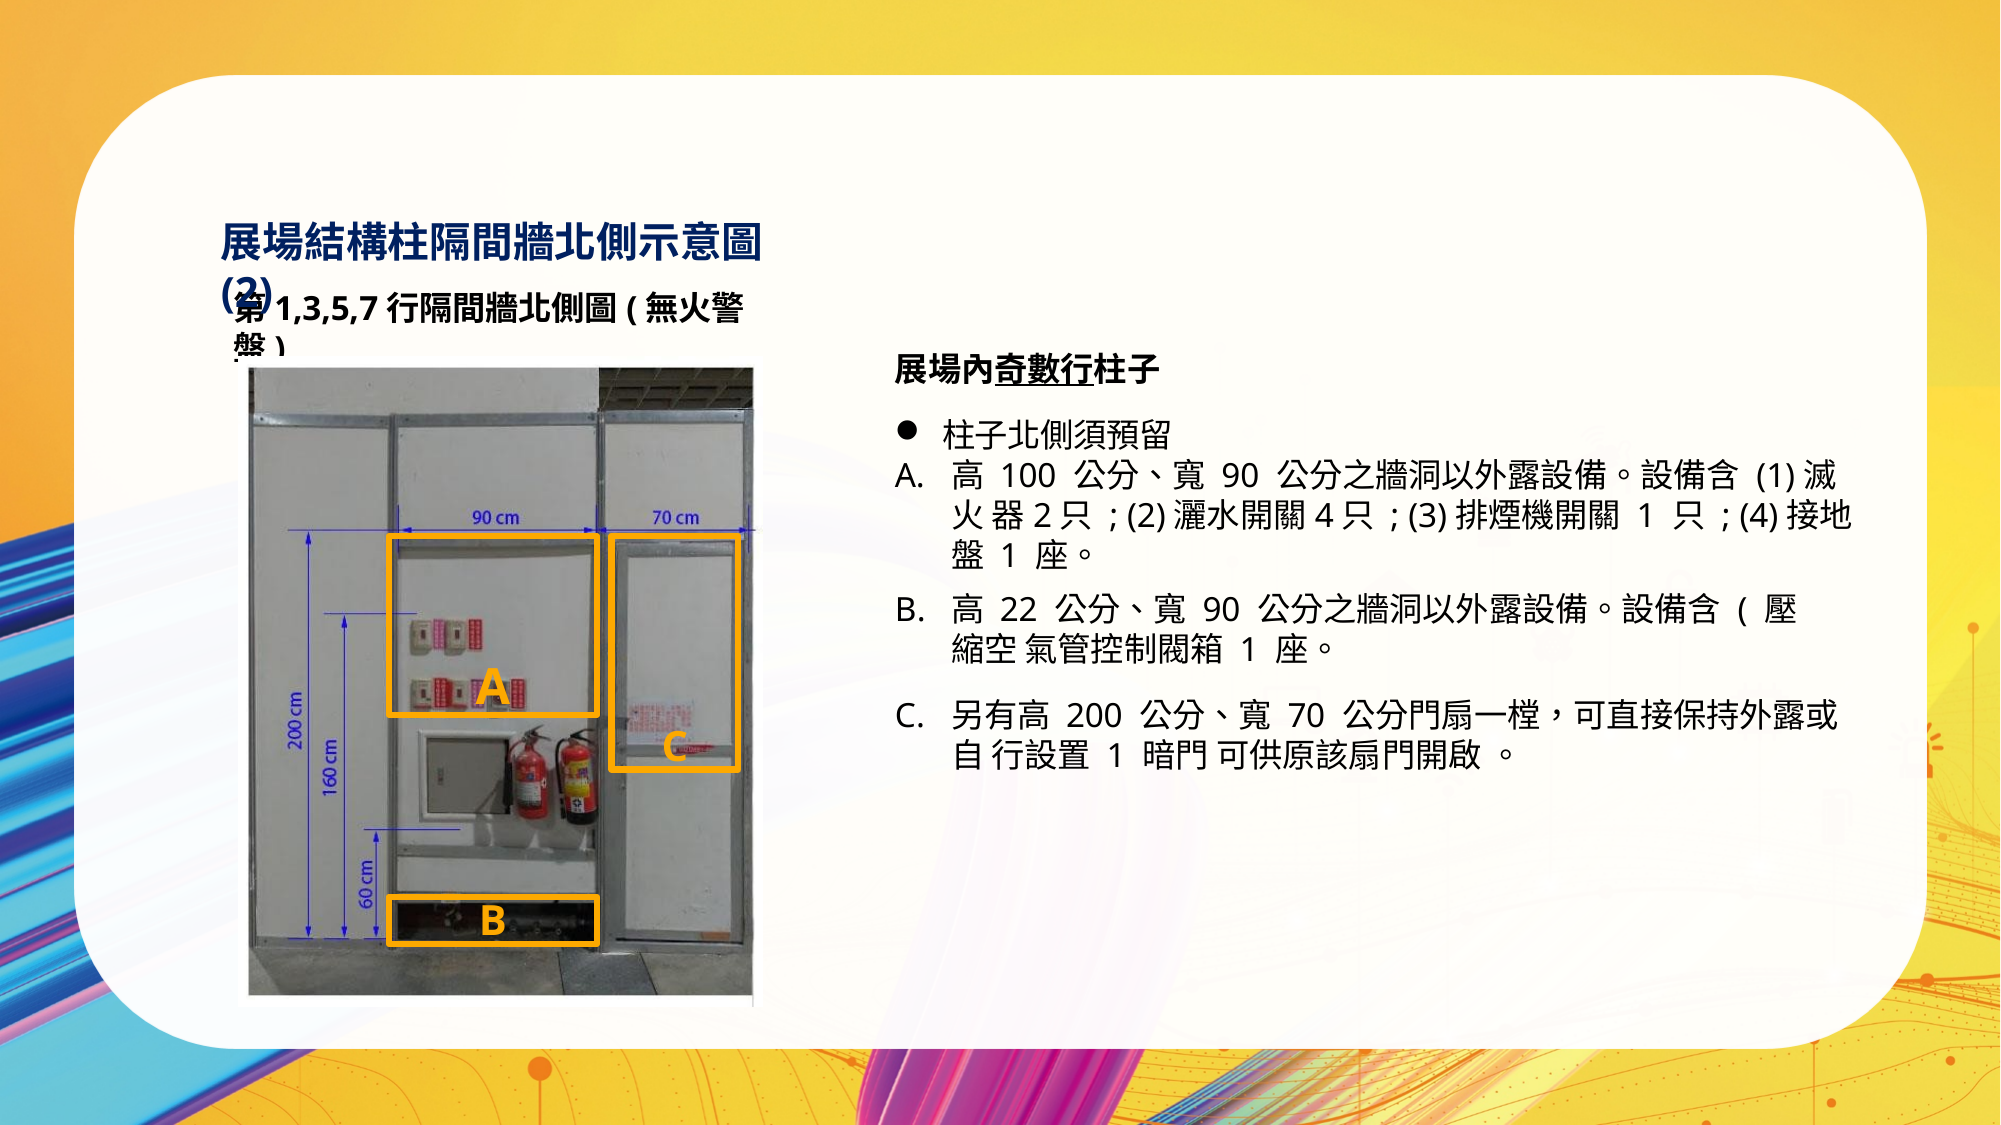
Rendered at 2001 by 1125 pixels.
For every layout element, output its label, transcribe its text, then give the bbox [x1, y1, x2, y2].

picture [0, 0, 2001, 1125]
text_box 展場結構柱隔間牆北側示意圖(2) [218, 213, 820, 317]
text_box 展場內奇數行柱子 柱子北側須預留 A. 高 100 公分、寬 90 公分之牆洞以外露設備。設備含 (1)滅火 器2只; (2)灑水開關4只 ; (3)排煙機開關 1 只; (4)接地盤 1 座。 [892, 345, 1859, 575]
text_box 高 22 公分、寬 90 公分之牆洞以外露設備。設備含 ( 壓縮空 氣管控制閥箱 1 座。 另有高 200 公分、寬 70 公分門扇一樘，可直接保持外露或自 行設置 1 暗門 可供原該扇門開啟 。 [892, 585, 1849, 775]
text_box 第1,3,5,7行隔間牆北側圖(無火警盤) [231, 317, 763, 367]
